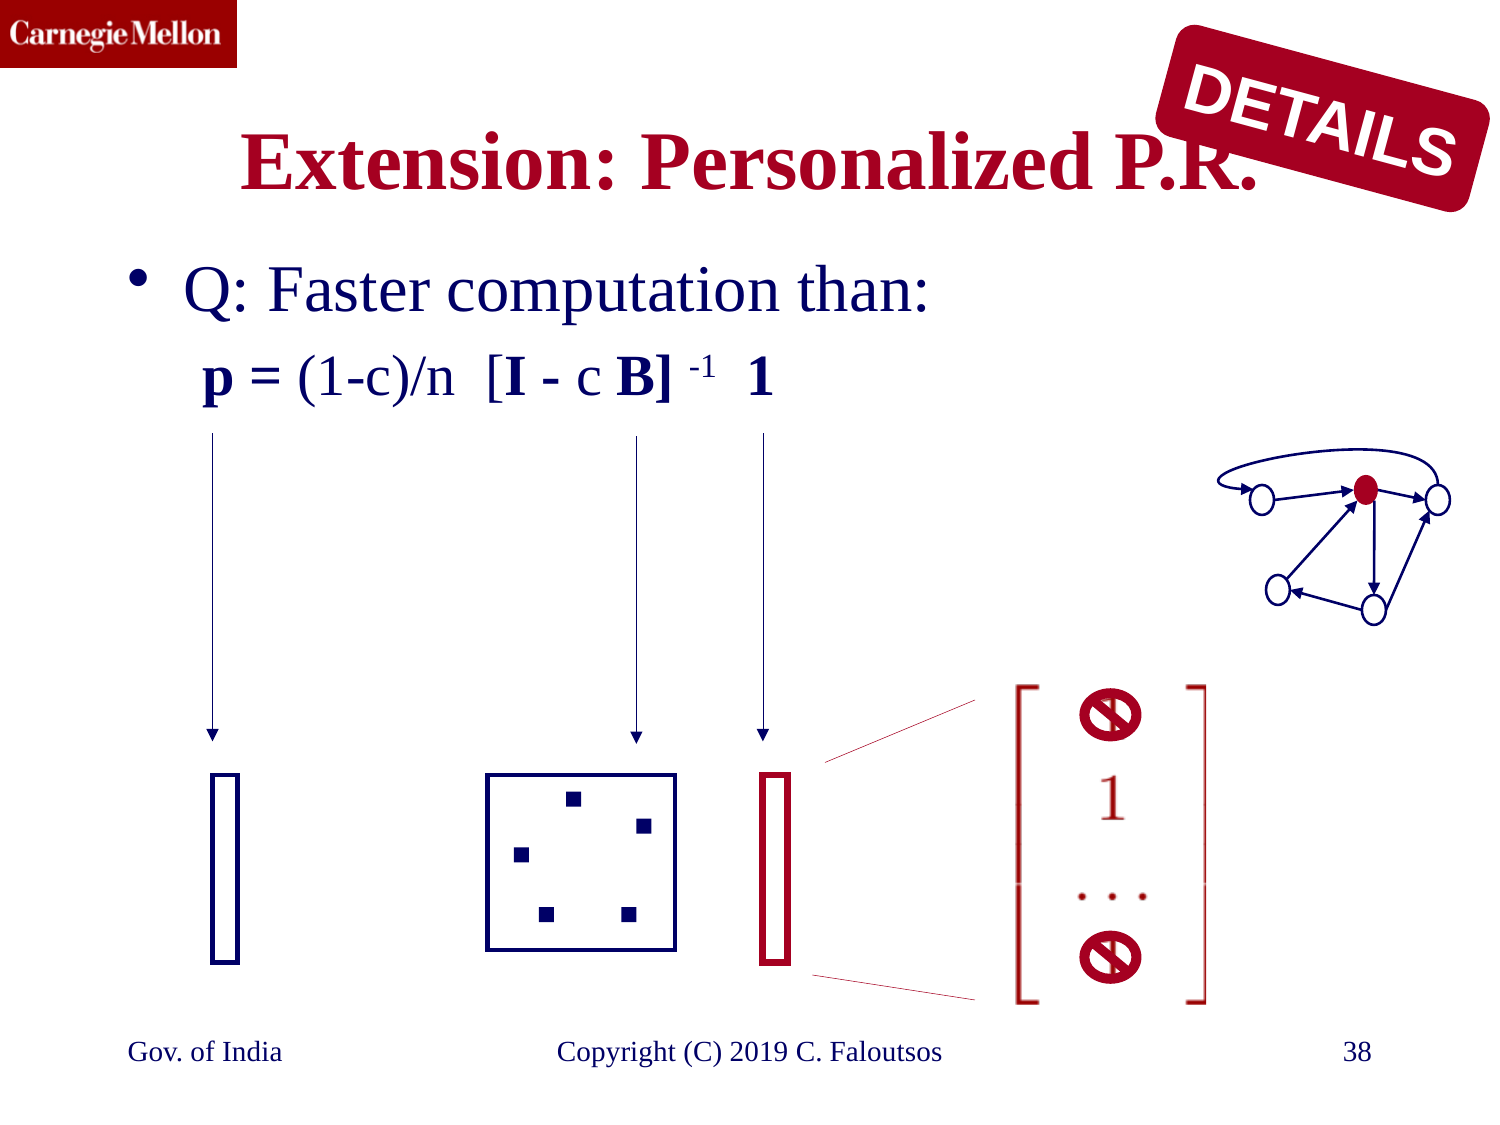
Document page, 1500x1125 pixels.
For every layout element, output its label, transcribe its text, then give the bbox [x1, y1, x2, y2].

text_box [487, 774, 675, 950]
footer Copyright (C) 2019 C. Faloutsos [512, 1024, 988, 1101]
text_box [212, 774, 238, 963]
text_box [762, 774, 788, 963]
slide_number 38 [1074, 1024, 1388, 1101]
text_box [824, 699, 976, 763]
picture [1014, 683, 1207, 1005]
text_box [1249, 474, 1451, 626]
list Q: Faster computation than: p = (1-c)/n [I - c B] -1 1 [112, 237, 1388, 1001]
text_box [513, 791, 652, 923]
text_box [812, 974, 976, 1001]
text_box DETAILS [1155, 24, 1490, 213]
slide_number Gov. of India [112, 1024, 426, 1101]
title Extension: Personalized P.R. [112, 99, 1388, 213]
picture [0, 0, 237, 68]
